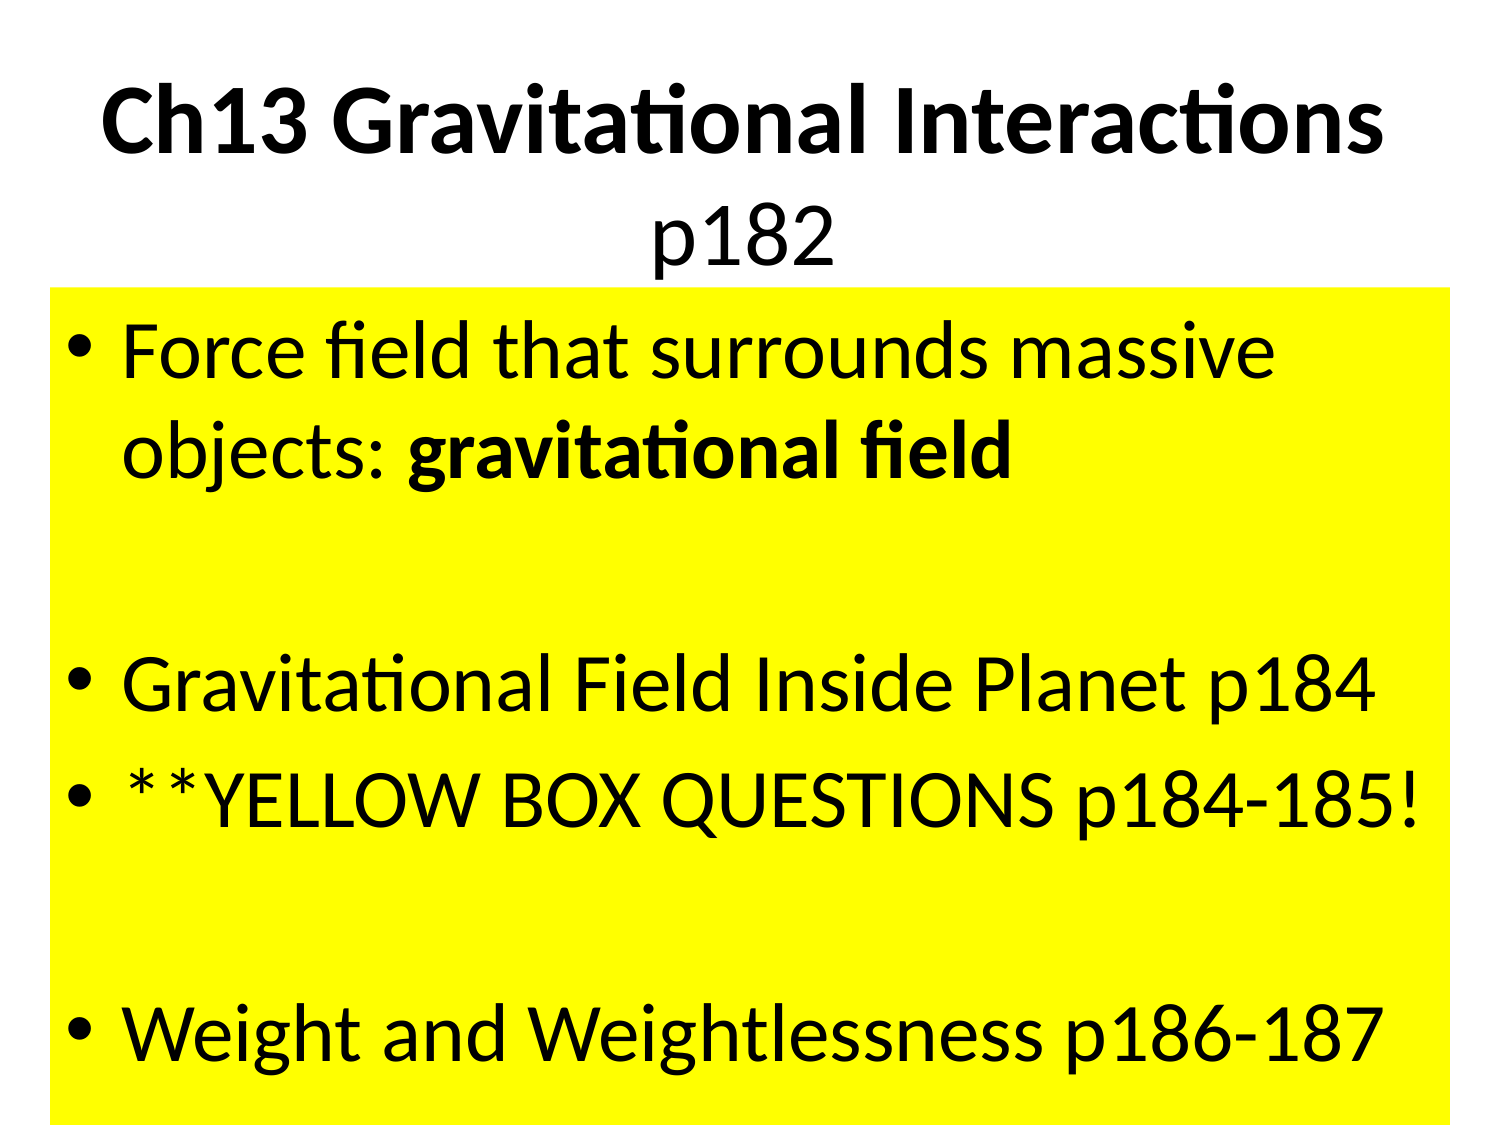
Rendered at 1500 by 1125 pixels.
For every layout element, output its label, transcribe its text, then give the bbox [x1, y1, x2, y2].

list Force field that surrounds massive objects: gravitational field Gravitational Field Inside Planet p184 **YELLOW BOX QUESTIONS p184-185! Weight and Weightlessness p186-187 [50, 287, 1450, 1125]
title Ch13 Gravitational Interactions p182 [62, 62, 1425, 275]
